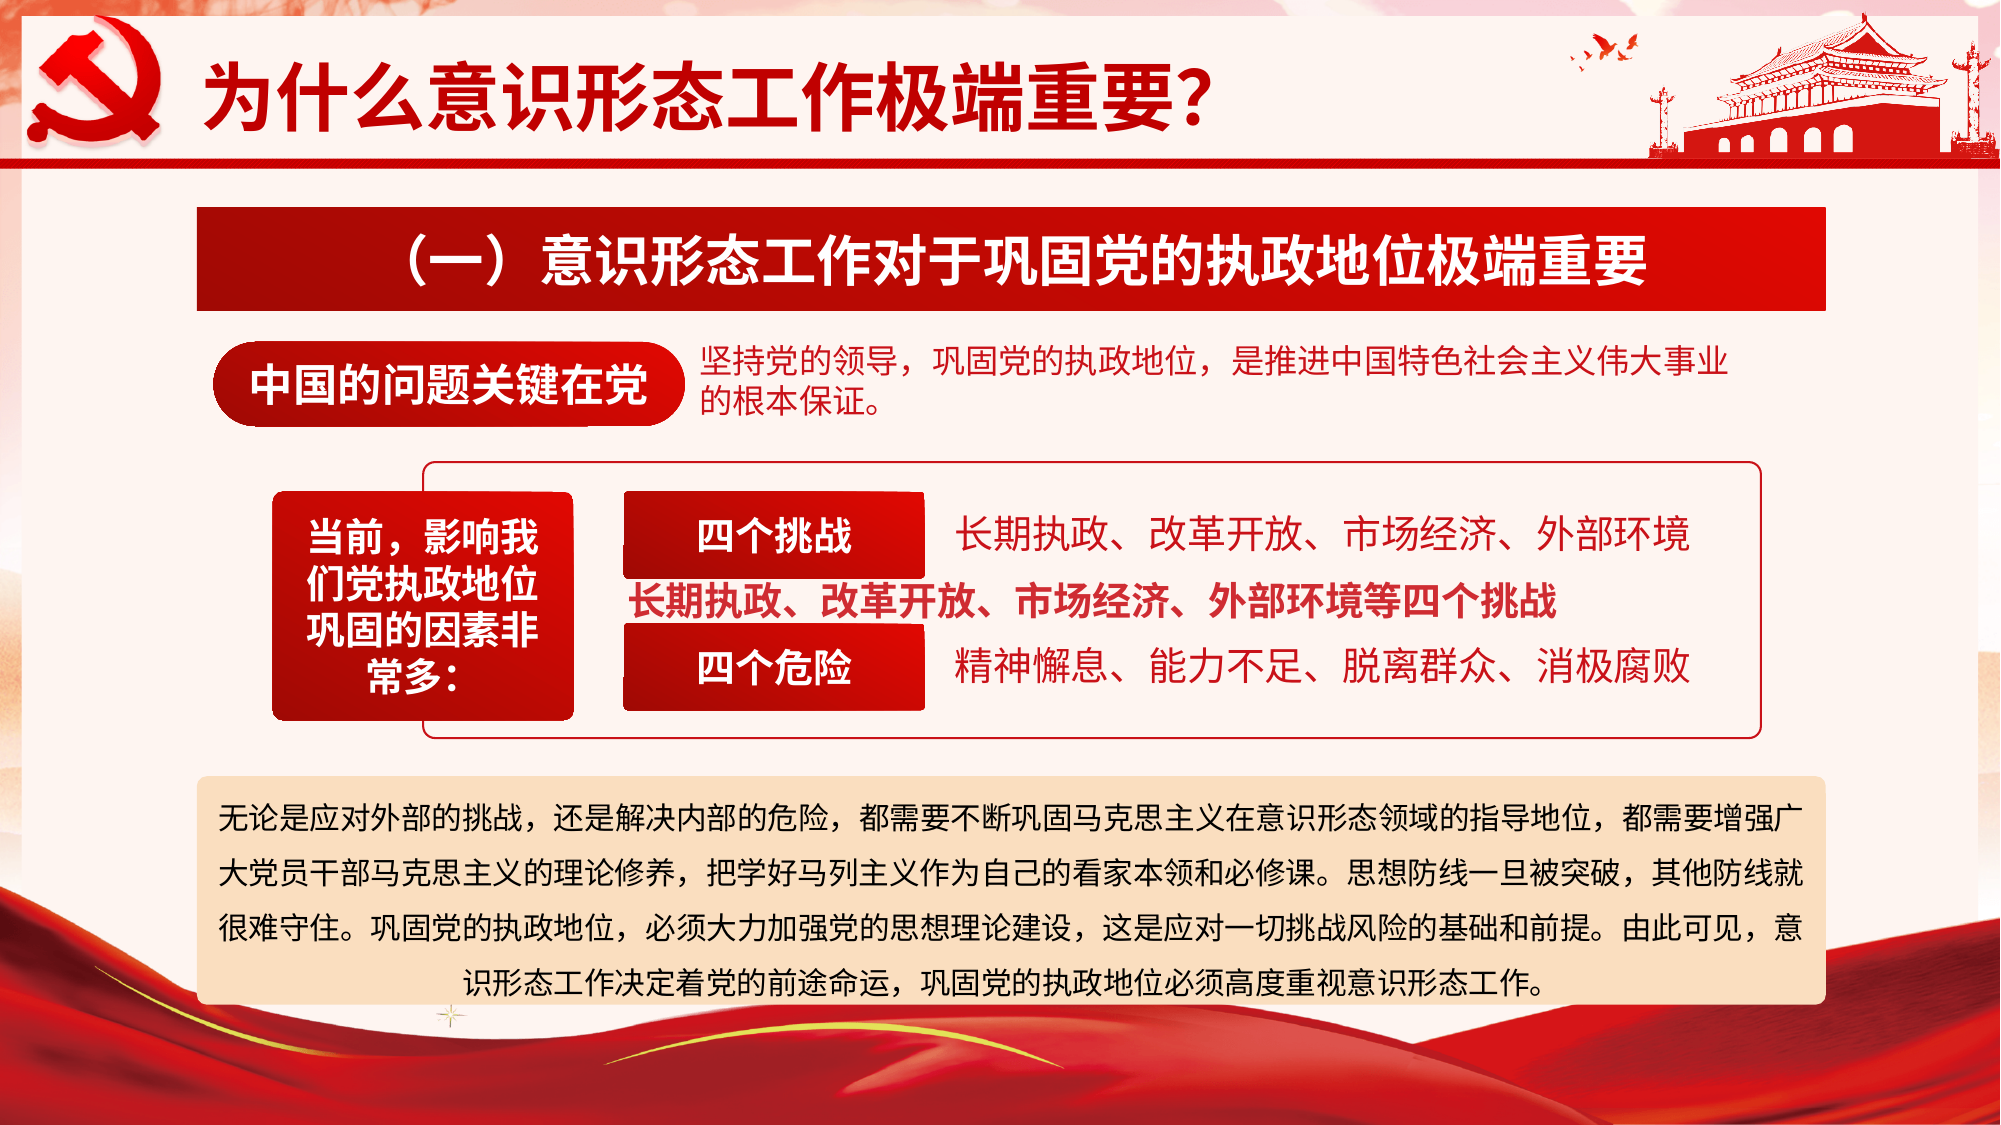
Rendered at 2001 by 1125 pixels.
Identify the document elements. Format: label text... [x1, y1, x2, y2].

text_box 四个挑战 [622, 490, 926, 580]
text_box 精神懈息、能力不足、脱离群众、消极腐败 [939, 633, 1732, 700]
text_box 长期执政、改革开放、市场经济、外部环境等四个挑战 [422, 461, 1762, 740]
text_box 无论是应对外部的挑战，还是解决内部的危险，都需要不断巩固马克思主义在意识形态领域的指导地位，都需要增强广大党员干部马克思主义的理论修养，把学好马列主义作为自己的看家本领和必修课。思想防线一旦被突破，其他防线就很难守住。巩固党的执政地位，必须大力加强党的思想理论建设，这是应对一切挑战风险的基础和前提。由此可见，意识形态工作决定着党的前途命运，巩固党的执政地位必须高度重视意识形态工作。 [195, 775, 1827, 1006]
text_box 四个危险 [622, 622, 926, 712]
picture [0, 169, 2000, 1125]
text_box 中国的问题关键在党 [212, 340, 687, 428]
text_box （一）意识形态工作对于巩固党的执政地位极端重要 [196, 206, 1827, 311]
text_box 坚持党的领导，巩固党的执政地位，是推进中国特色社会主义伟大事业的根本保证。 [684, 332, 1772, 417]
text_box 长期执政、改革开放、市场经济、外部环境 [939, 501, 1732, 568]
picture [0, 0, 2000, 159]
text_box 当前，影响我们党执政地位巩固的因素非常多： [271, 490, 575, 722]
